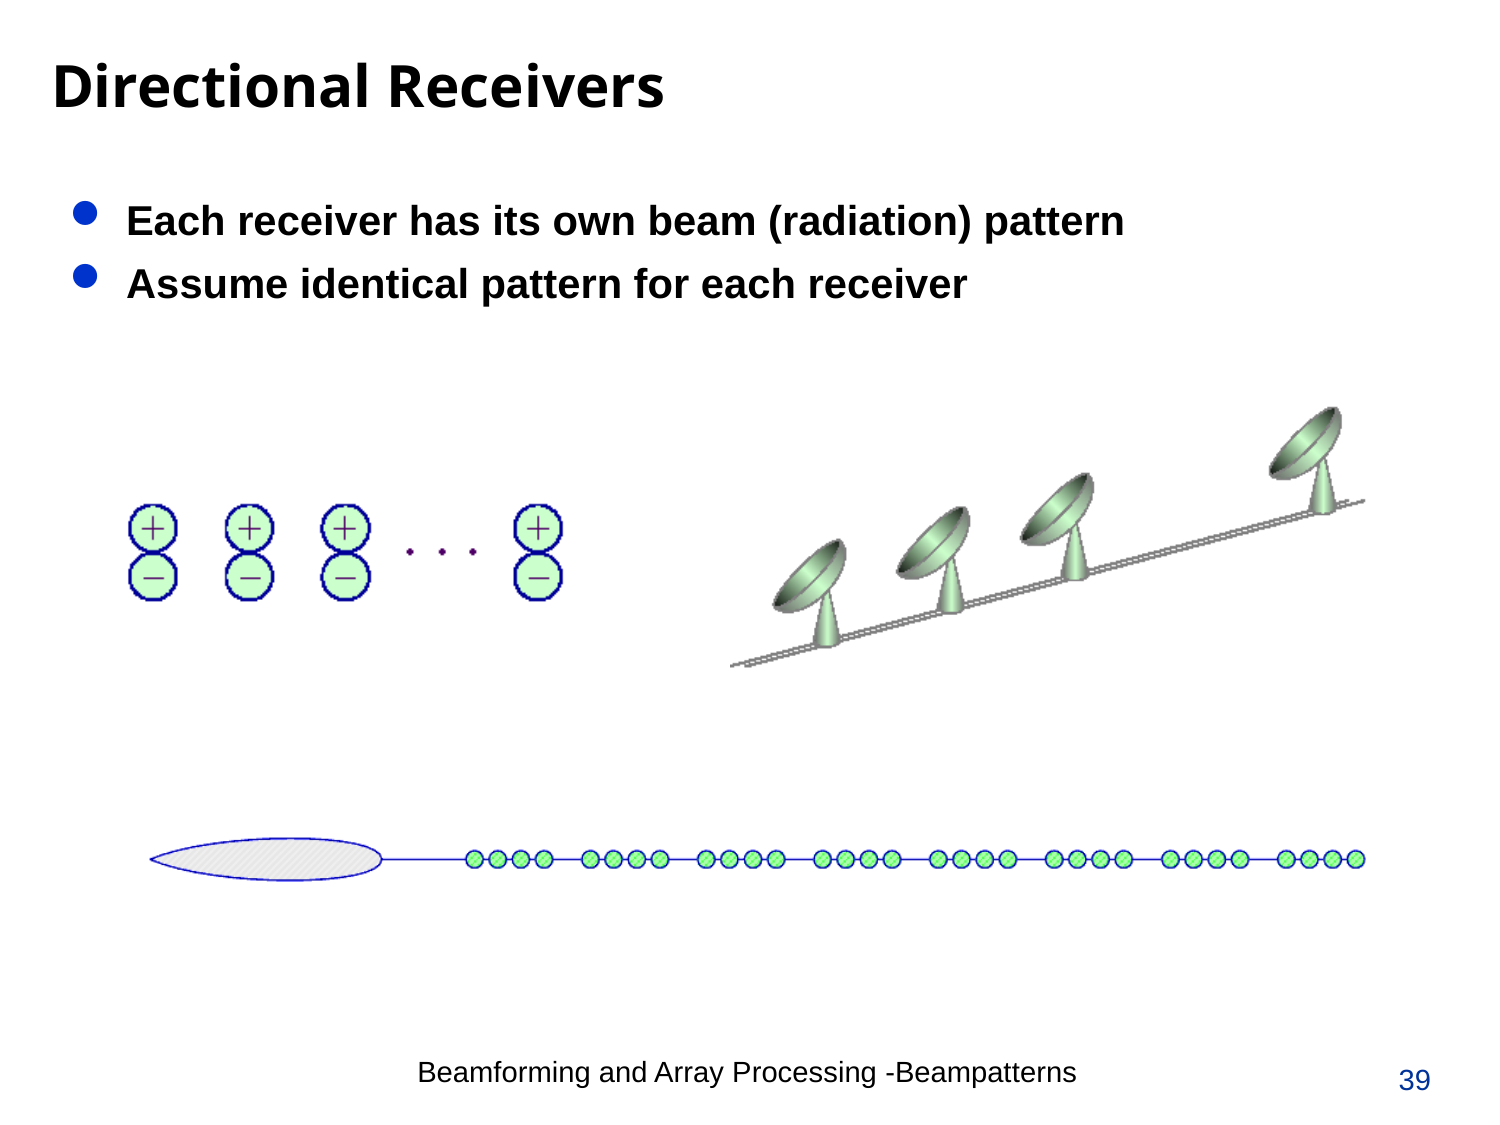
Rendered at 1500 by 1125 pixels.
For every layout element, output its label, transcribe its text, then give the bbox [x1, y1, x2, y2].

picture [100, 763, 1412, 957]
picture [54, 431, 648, 675]
list Each receiver has its own beam (radiation) pattern Assume identical pattern for each receiver [54, 181, 1447, 325]
picture [730, 372, 1412, 675]
slide_number 39 [1207, 1055, 1447, 1102]
title Directional Receivers [35, 41, 688, 138]
